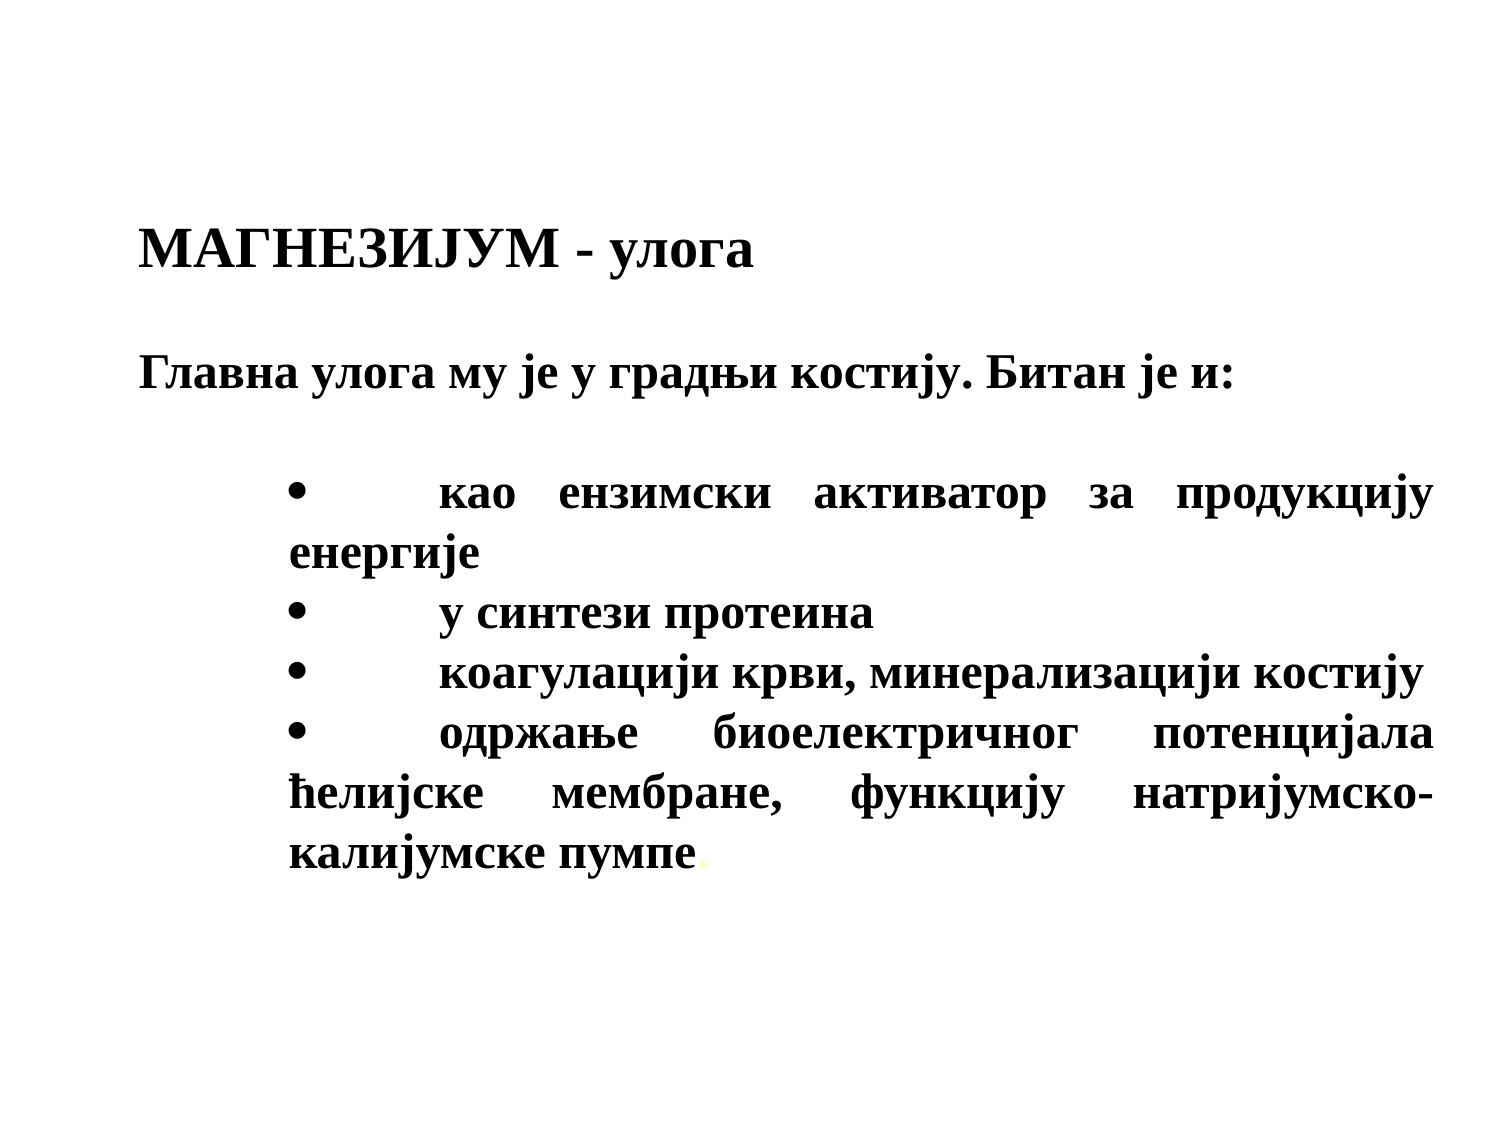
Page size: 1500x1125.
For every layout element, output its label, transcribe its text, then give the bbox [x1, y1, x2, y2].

text_box МАГНЕЗИЈУМ - улога Главна улога му је у градњи костију. Битан је и: · као ензимски активатор за продукцију енергије · у синтези протеина · коагулацији крви, минерализацији костију · одржање биоелектричног потенцијала ћелијске мембране, функцију натријумско-калијумске пумпе. [123, 201, 1449, 887]
